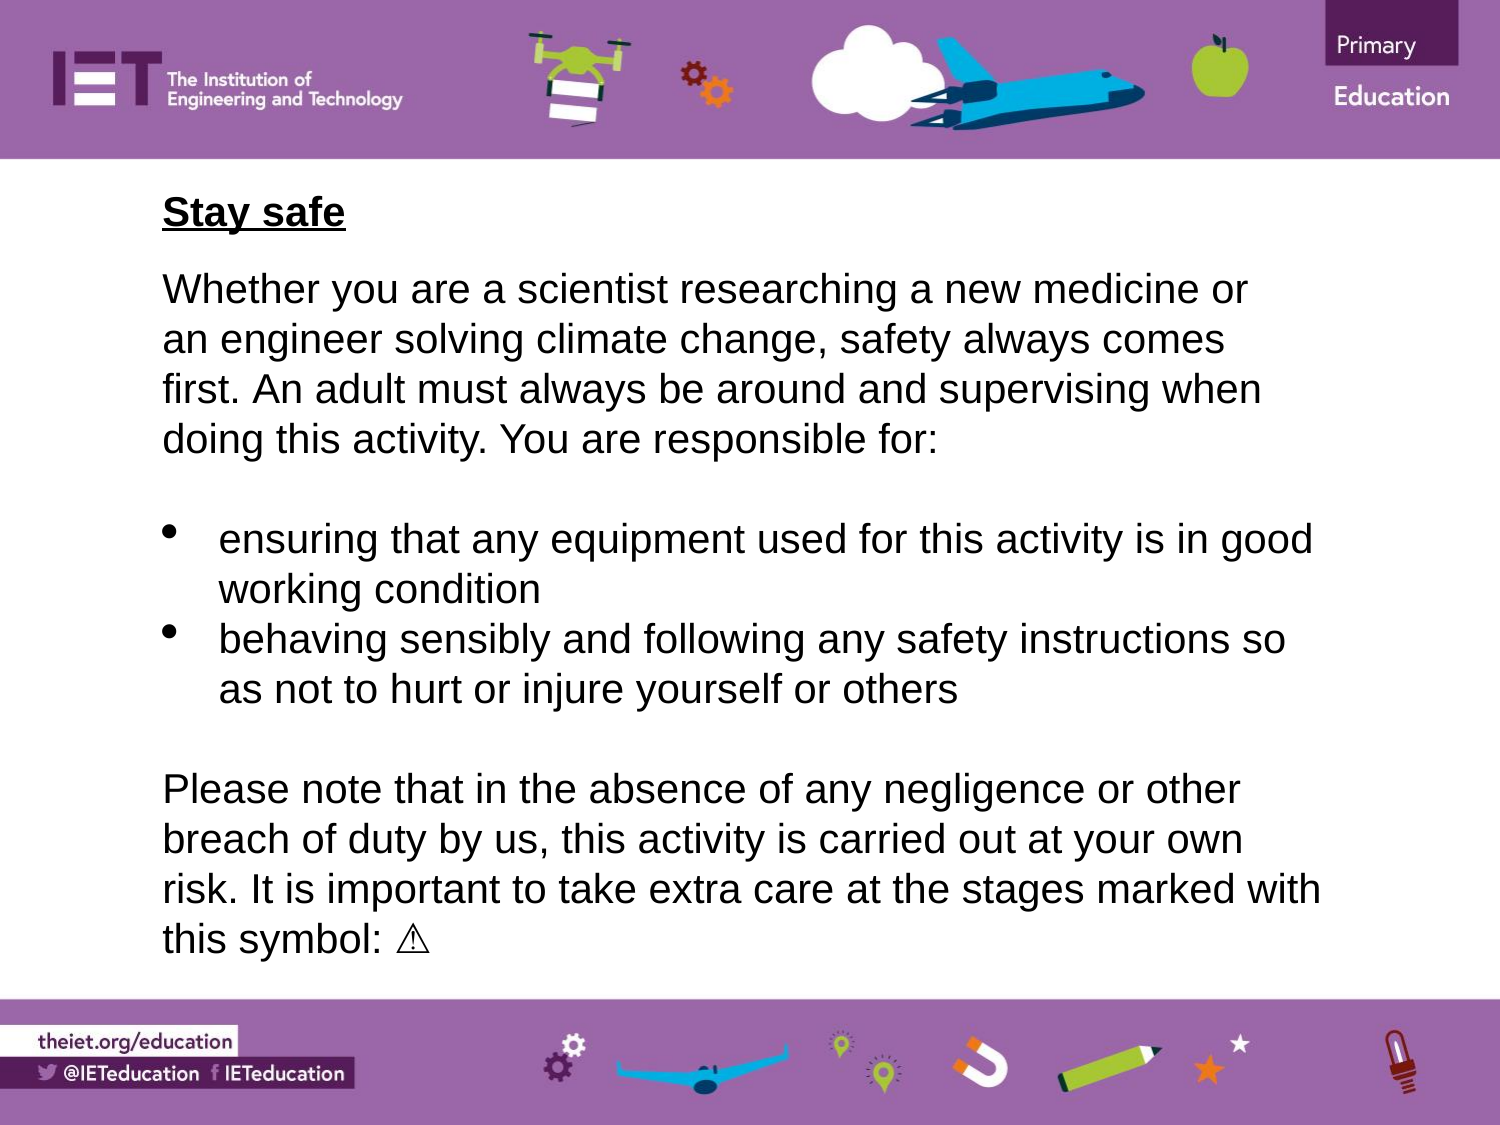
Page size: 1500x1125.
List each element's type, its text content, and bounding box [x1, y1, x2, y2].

text_box Stay safe Whether you are a scientist researching a new medicine or an engineer solving climate change, safety always comes first. An adult must always be around and supervising when doing this activity. You are responsible for: ensuring that any equipment used for this activity is in good working condition behaving sensibly and following any safety instructions so as not to hurt or injure yourself or others Please note that in the absence of any negligence or other breach of duty by us, this activity is carried out at your own risk. It is important to take extra care at the stages marked with this symbol: ⚠ [147, 176, 1353, 970]
picture [0, 0, 1500, 1125]
